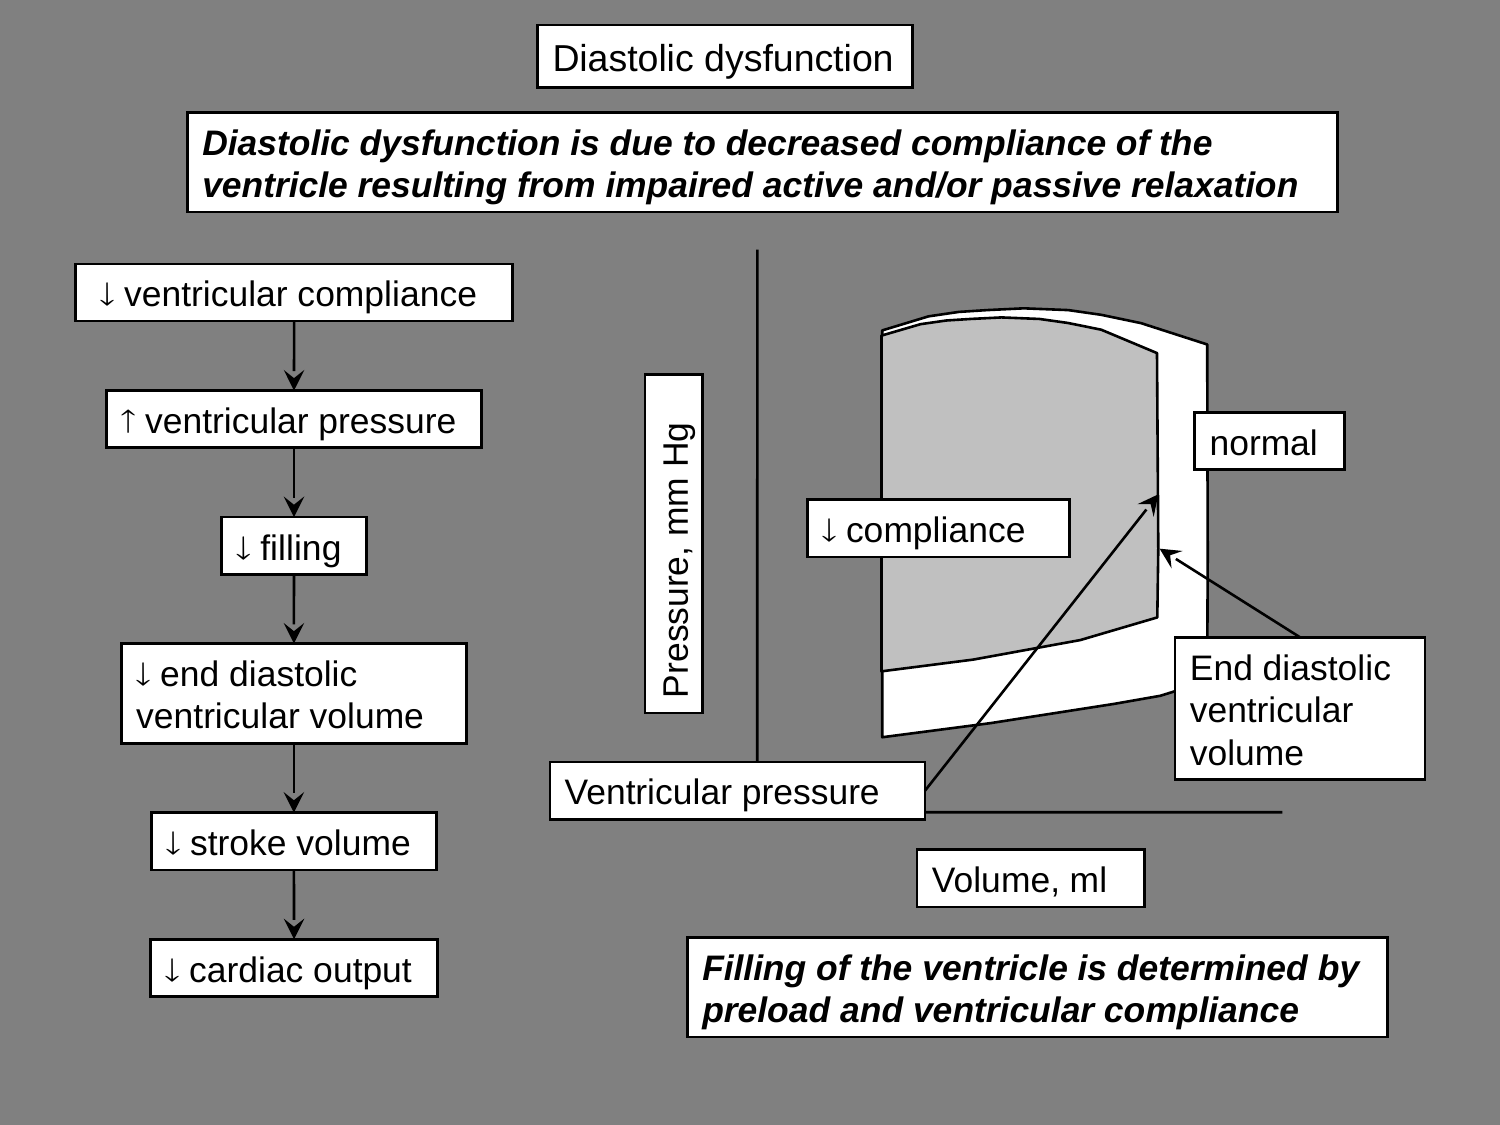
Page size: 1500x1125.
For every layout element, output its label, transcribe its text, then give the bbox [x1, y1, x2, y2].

text_box Diastolic dysfunction is due to decreased compliance of the ventricle resulting from impaired active and/or passive relaxation [187, 112, 1338, 213]
title Diastolic dysfunction [536, 24, 914, 89]
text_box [75, 262, 513, 999]
text_box Filling of the ventricle is determined by preload and ventricular compliance [687, 937, 1388, 1038]
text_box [549, 249, 1426, 911]
